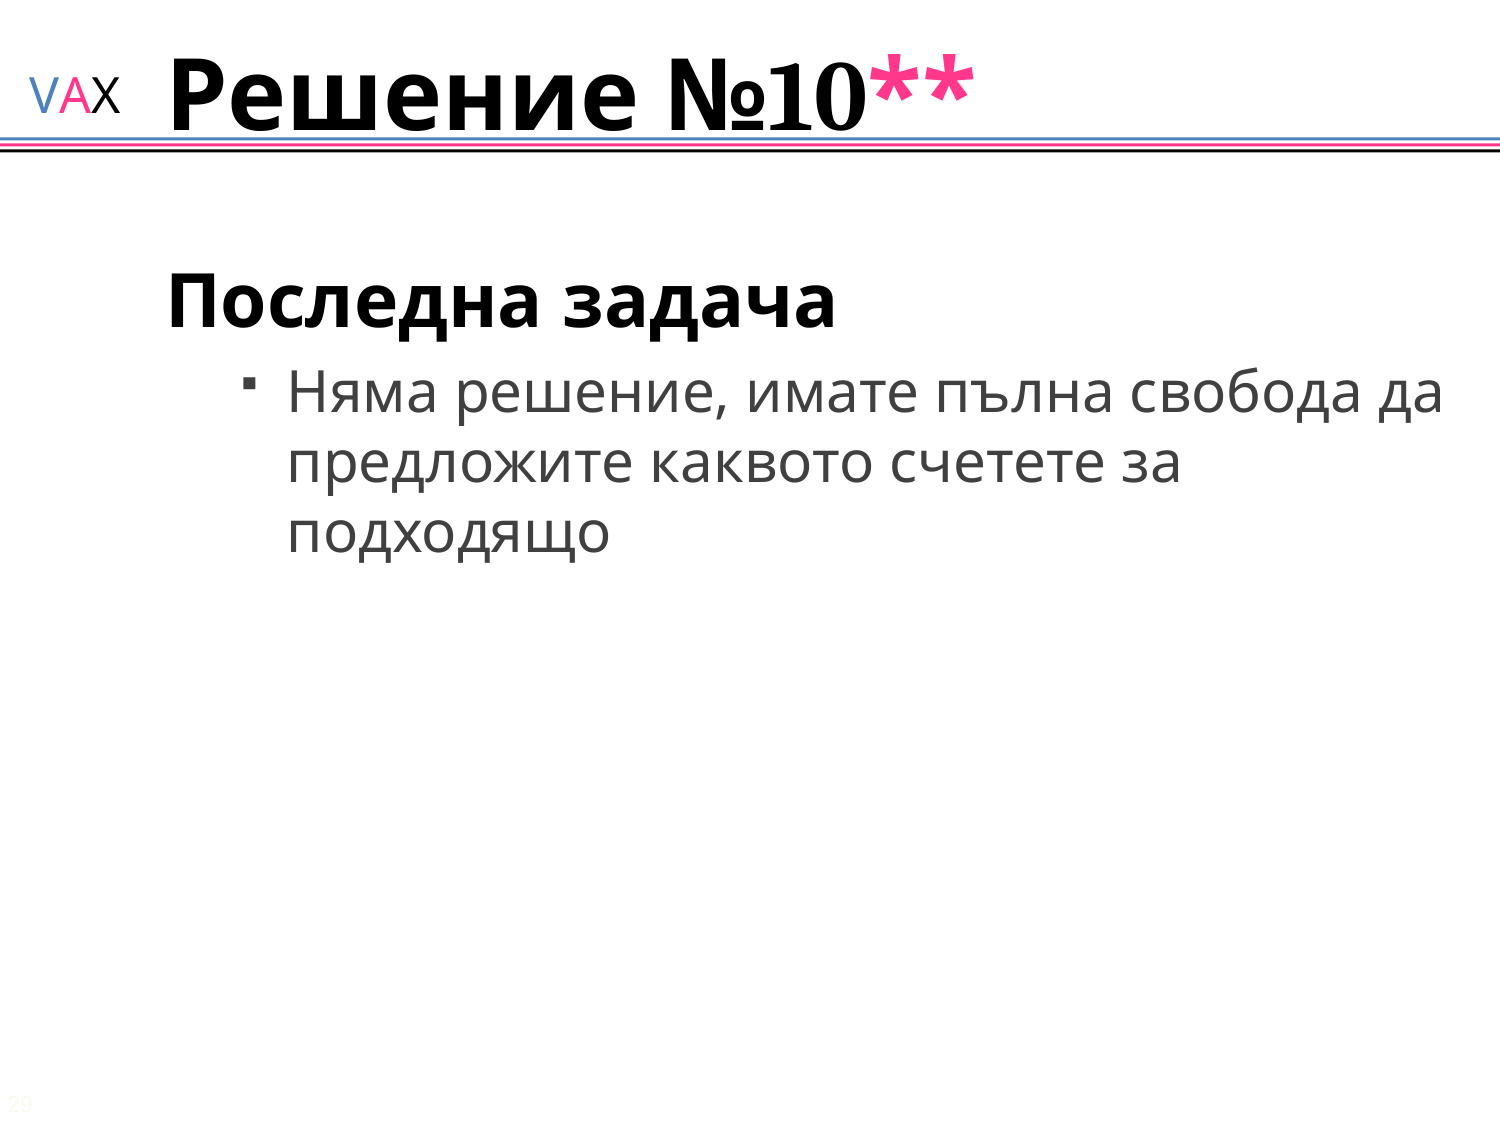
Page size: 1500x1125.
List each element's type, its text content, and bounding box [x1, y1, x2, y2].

title Решение №10** [0, 37, 1500, 144]
list Последна задача Няма решение, имате пълна свобода да предложите каквото счетете за подходящо [150, 200, 1488, 1113]
